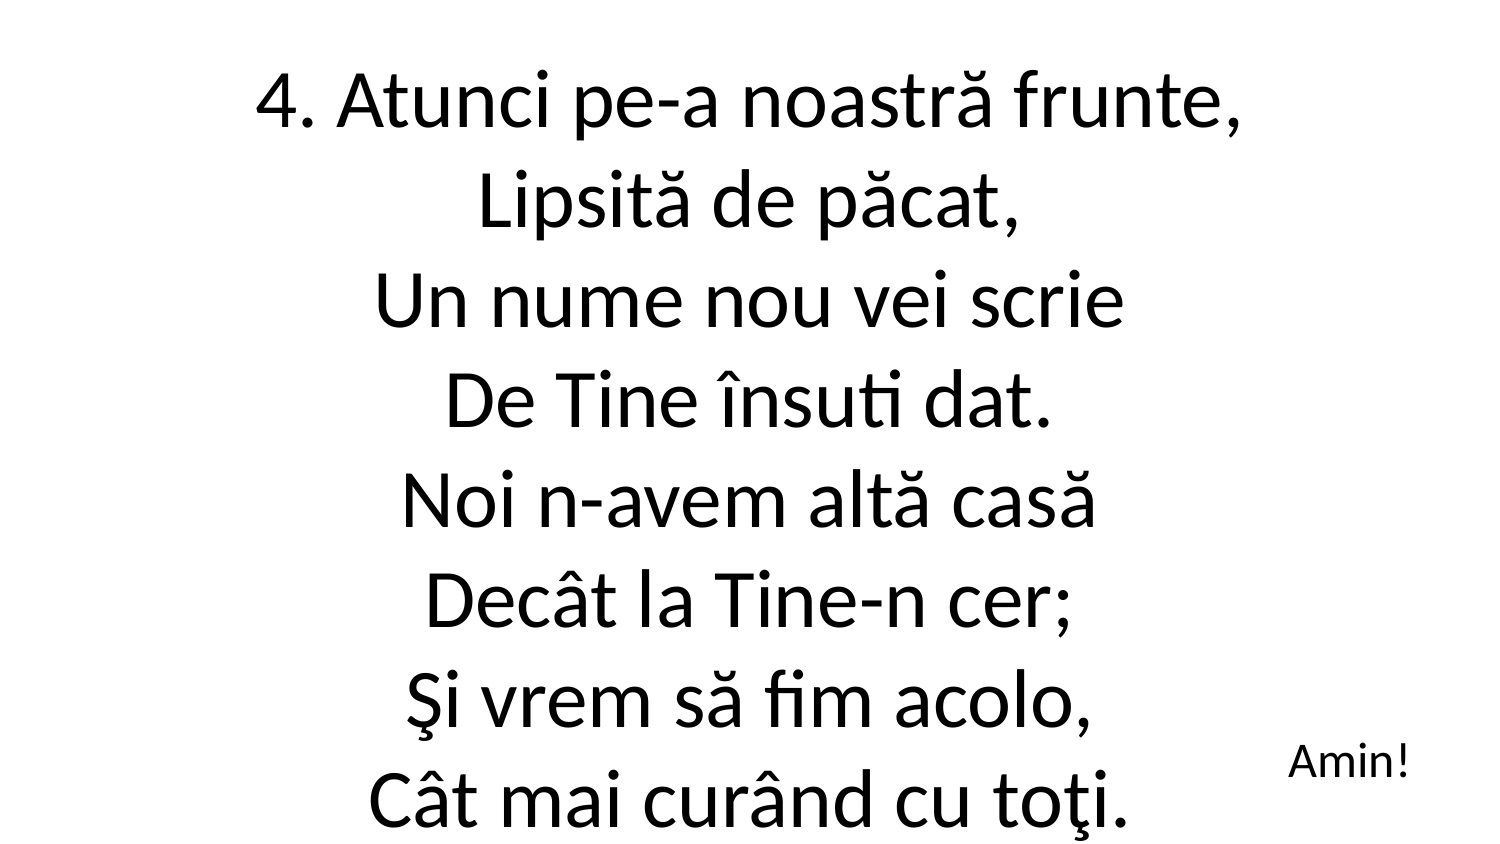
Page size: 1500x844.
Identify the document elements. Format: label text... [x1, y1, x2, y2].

text_box Amin! [1273, 674, 1427, 795]
text_box 4. Atunci pe-a noastră frunte, Lipsită de păcat, Un nume nou vei scrie De Tine însuti dat. Noi n-avem altă casă Decât la Tine-n cer; Şi vrem să fim acolo, Cât mai curând cu toţi. [240, 0, 1260, 844]
